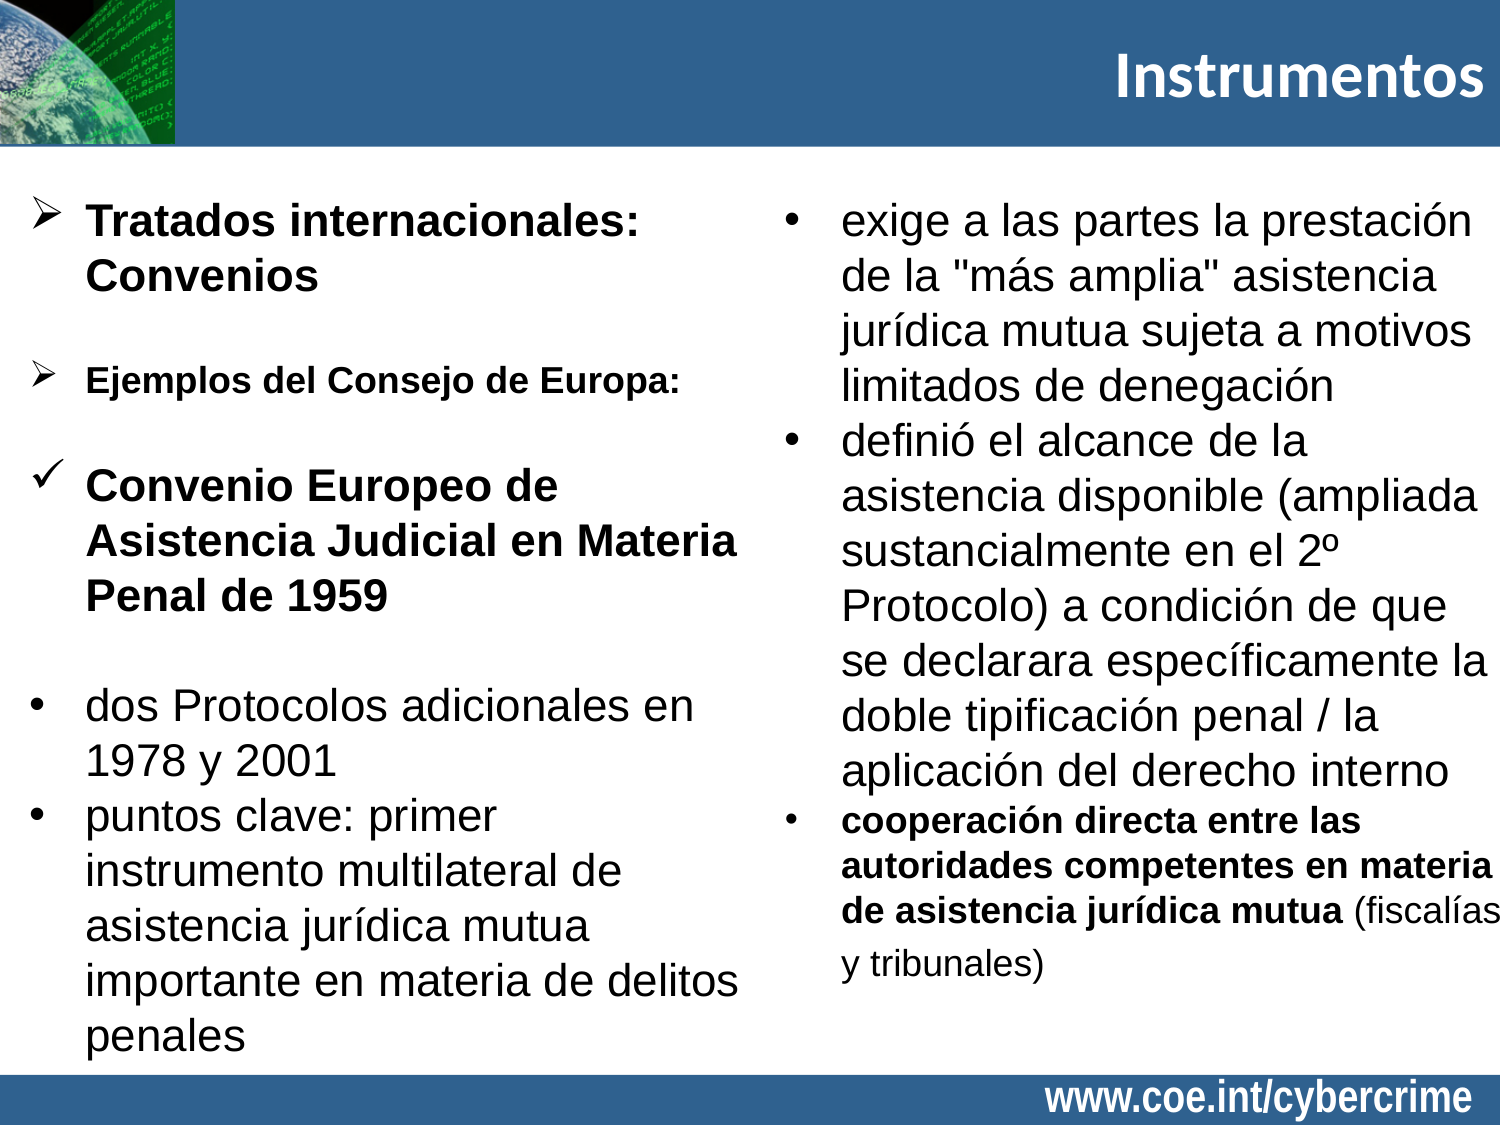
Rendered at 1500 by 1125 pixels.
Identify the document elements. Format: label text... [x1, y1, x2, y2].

text_box Instrumentos [177, 0, 1500, 149]
text_box www.coe.int/cybercrime [1030, 1059, 1500, 1125]
picture [0, 0, 175, 144]
text_box exige a las partes la prestación de la "más amplia" asistencia jurídica mutua sujeta a motivos limitados de denegación definió el alcance de la asistencia disponible (ampliada sustancialmente en el 2º Protocolo) a condición de que se declarara específicamente la doble tipificación penal / la aplicación del derecho interno cooperación directa entre las autoridades competentes en materia de asistencia jurídica mutua (fiscalías y tribunales) [770, 183, 1500, 994]
text_box [0, 1073, 1030, 1125]
text_box Tratados internacionales: Convenios Ejemplos del Consejo de Europa: Convenio Europeo de Asistencia Judicial en Materia Penal de 1959 dos Protocolos adicionales en 1978 y 2001 puntos clave: primer instrumento multilateral de asistencia jurídica mutua importante en materia de delitos penales [14, 183, 765, 1124]
